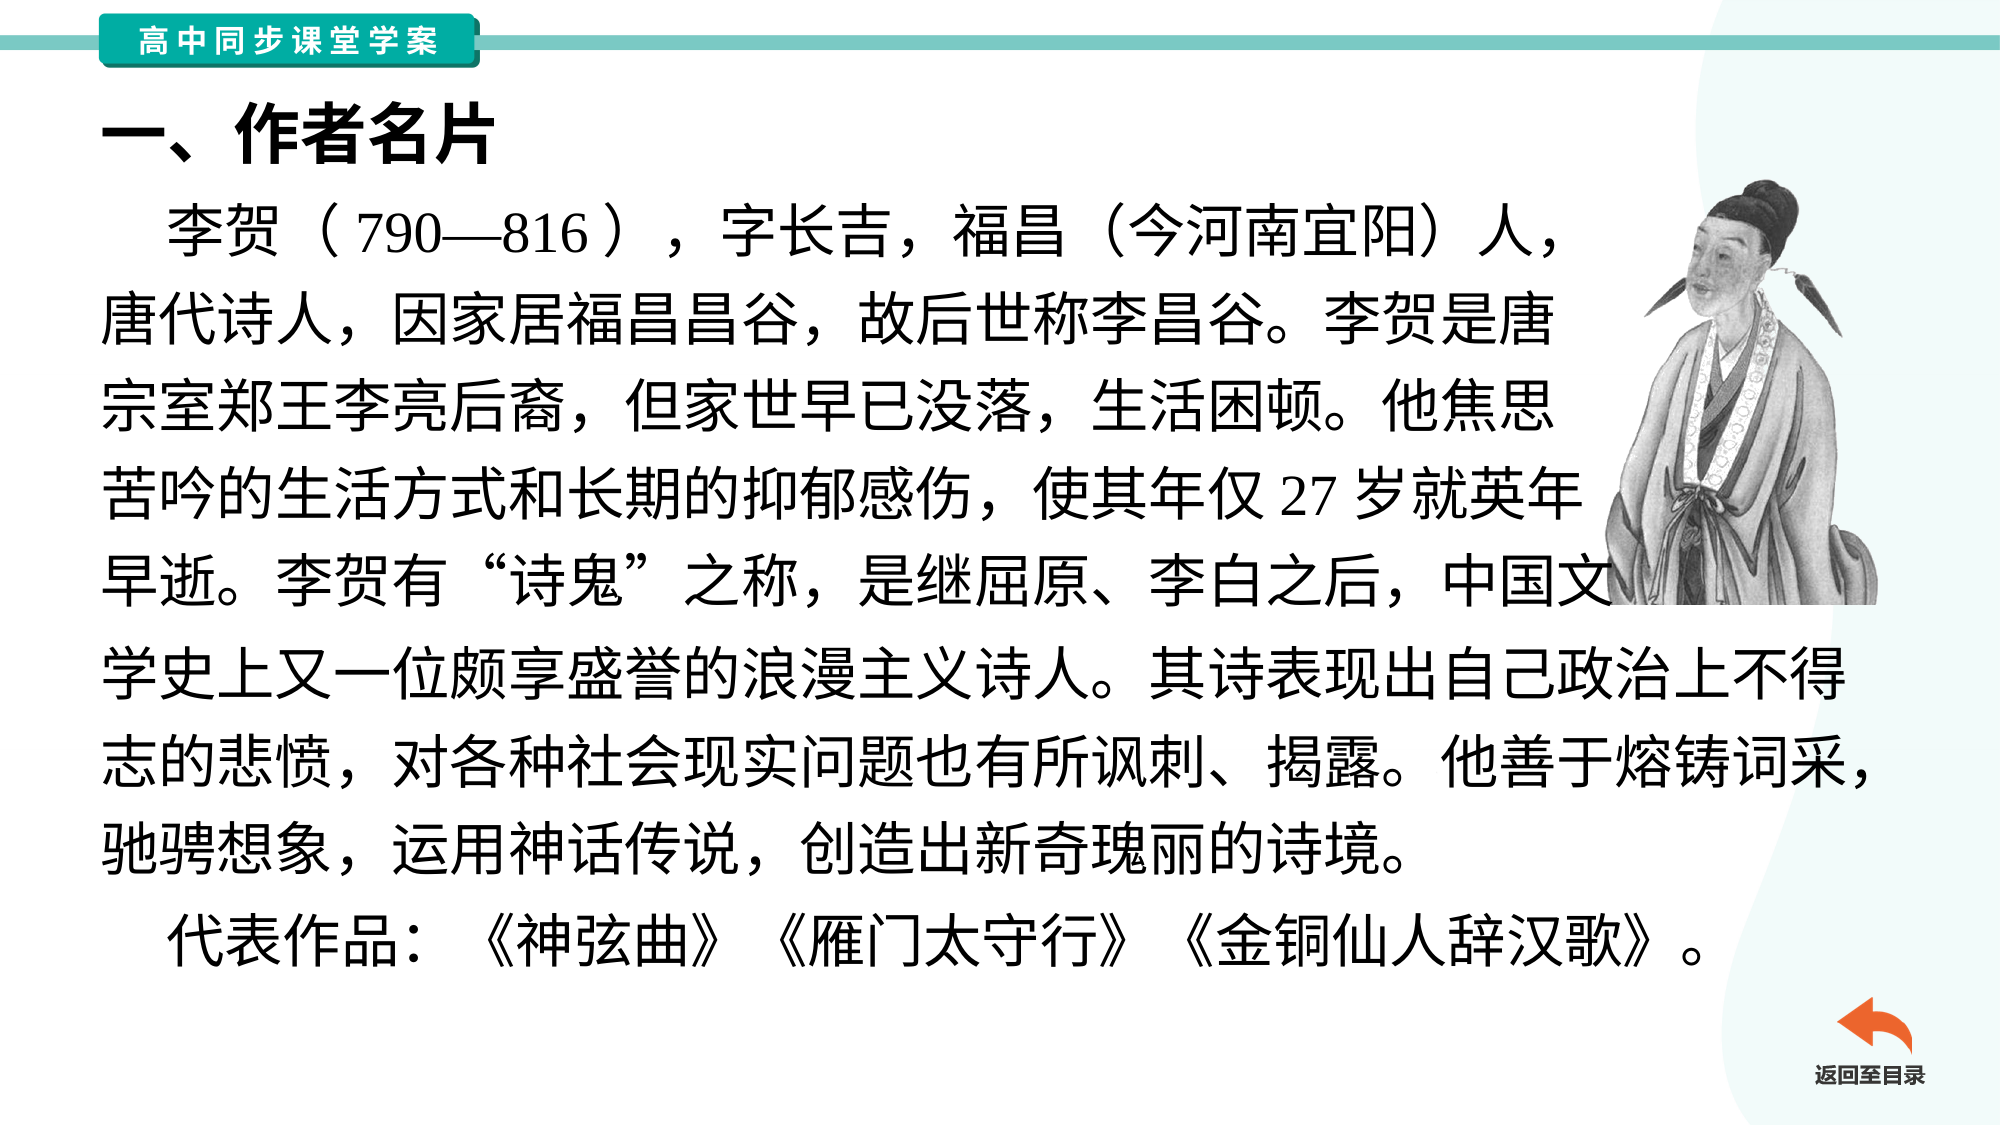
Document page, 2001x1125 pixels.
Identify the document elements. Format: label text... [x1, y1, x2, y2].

text_box 代表作品：《神弦曲》《雁门太守行》《金铜仙人辞汉歌》。 [100, 888, 1899, 975]
text_box 一、作者名片 [100, 76, 1899, 176]
text_box 学史上又一位颇享盛誉的浪漫主义诗人。其诗表现出自己政治上不得 志的悲愤，对各种社会现实问题也有所讽刺、揭露。他善于熔铸词采， 驰骋想象，运用神话传说，创造出新奇瑰丽的诗境。 [100, 619, 1900, 883]
text_box 李贺（790—816），字长吉，福昌（今河南宜阳）人， 唐代诗人，因家居福昌昌谷，故后世称李昌谷。李贺是唐 宗室郑王李亮后裔，但家世早已没落，生活困顿。他焦思 苦吟的生活方式和长期的抑郁感伤，使其年仅27岁就英年 早逝。李贺有“诗鬼”之称，是继屈原、李白之后，中国文 [100, 176, 1575, 615]
picture [0, 0, 2000, 1125]
